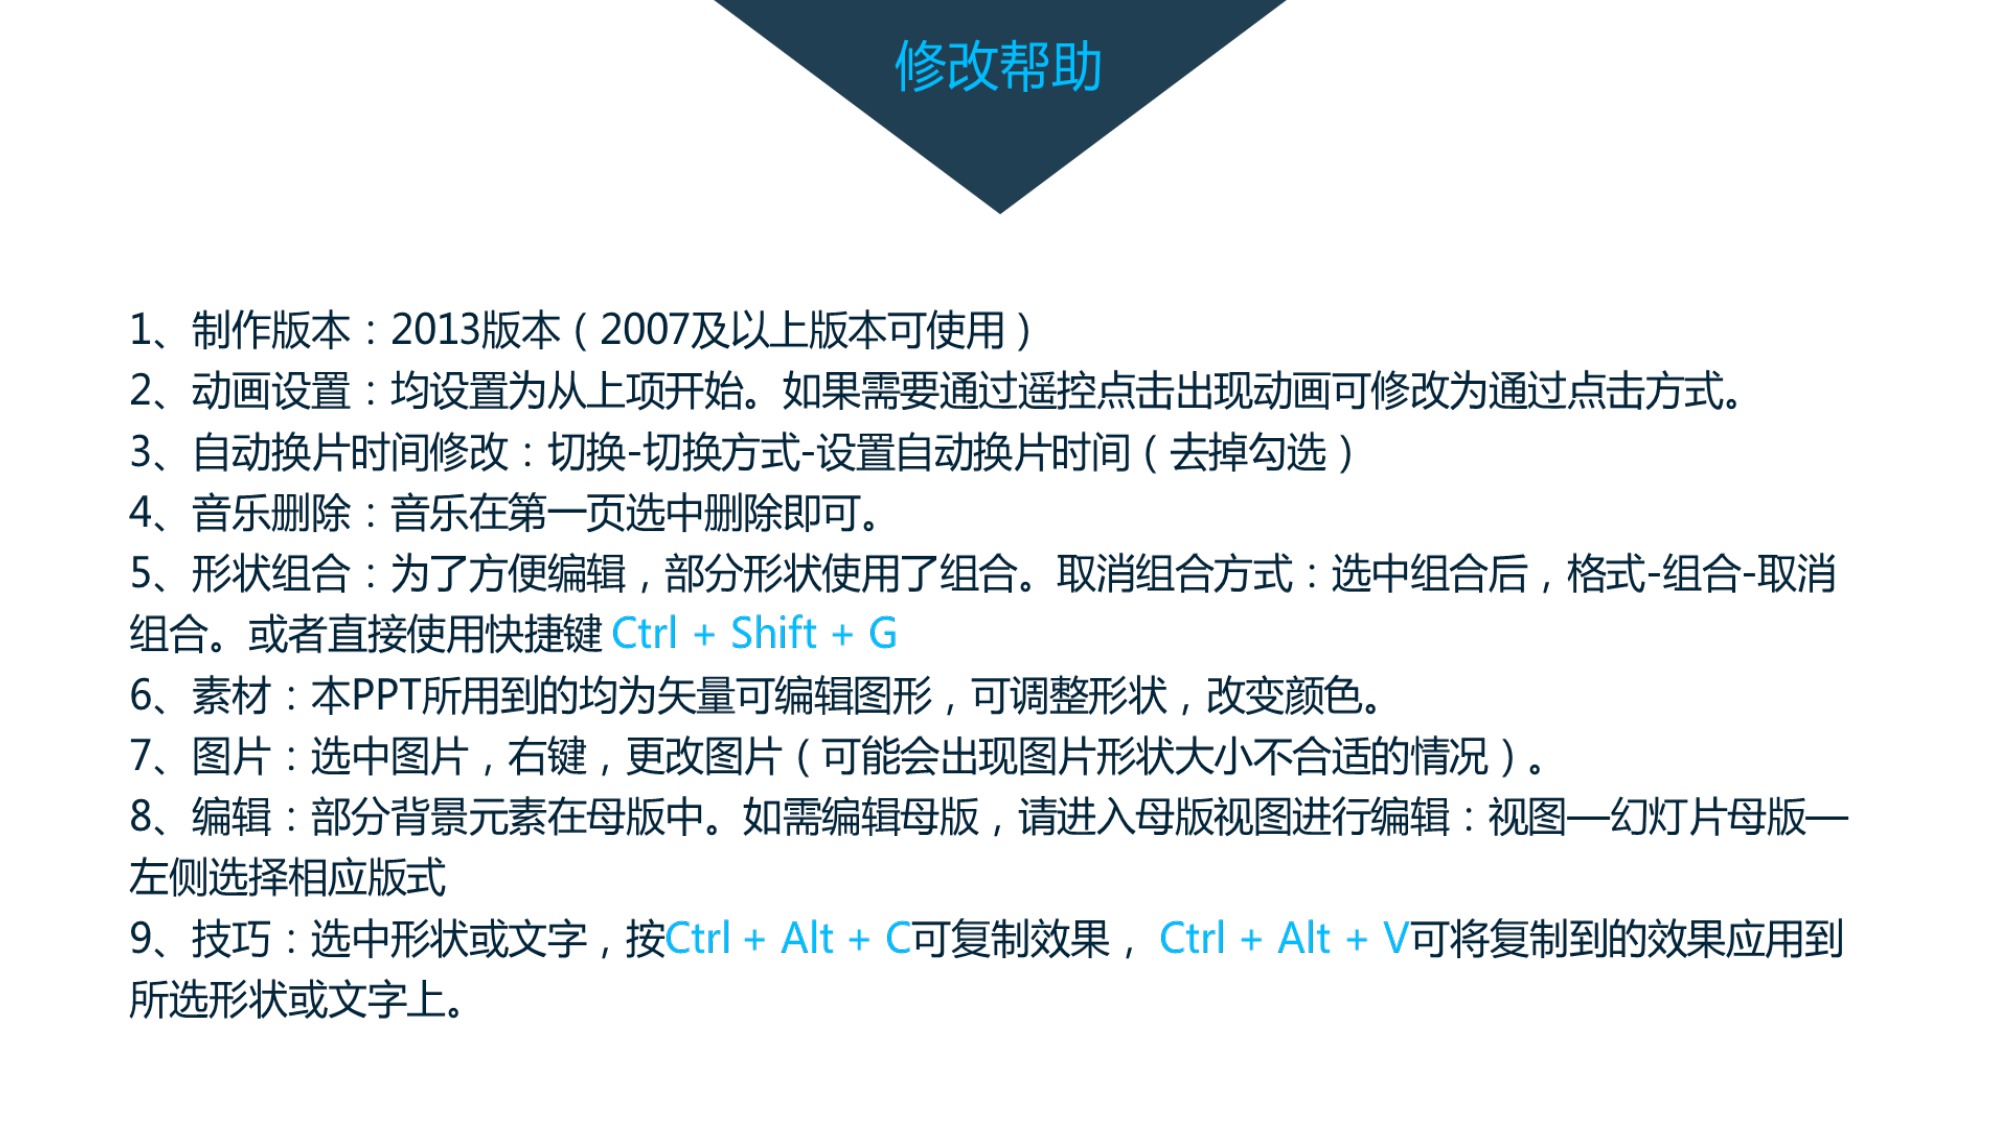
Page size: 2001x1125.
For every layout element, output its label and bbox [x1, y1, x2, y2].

picture [105, 0, 1887, 1048]
